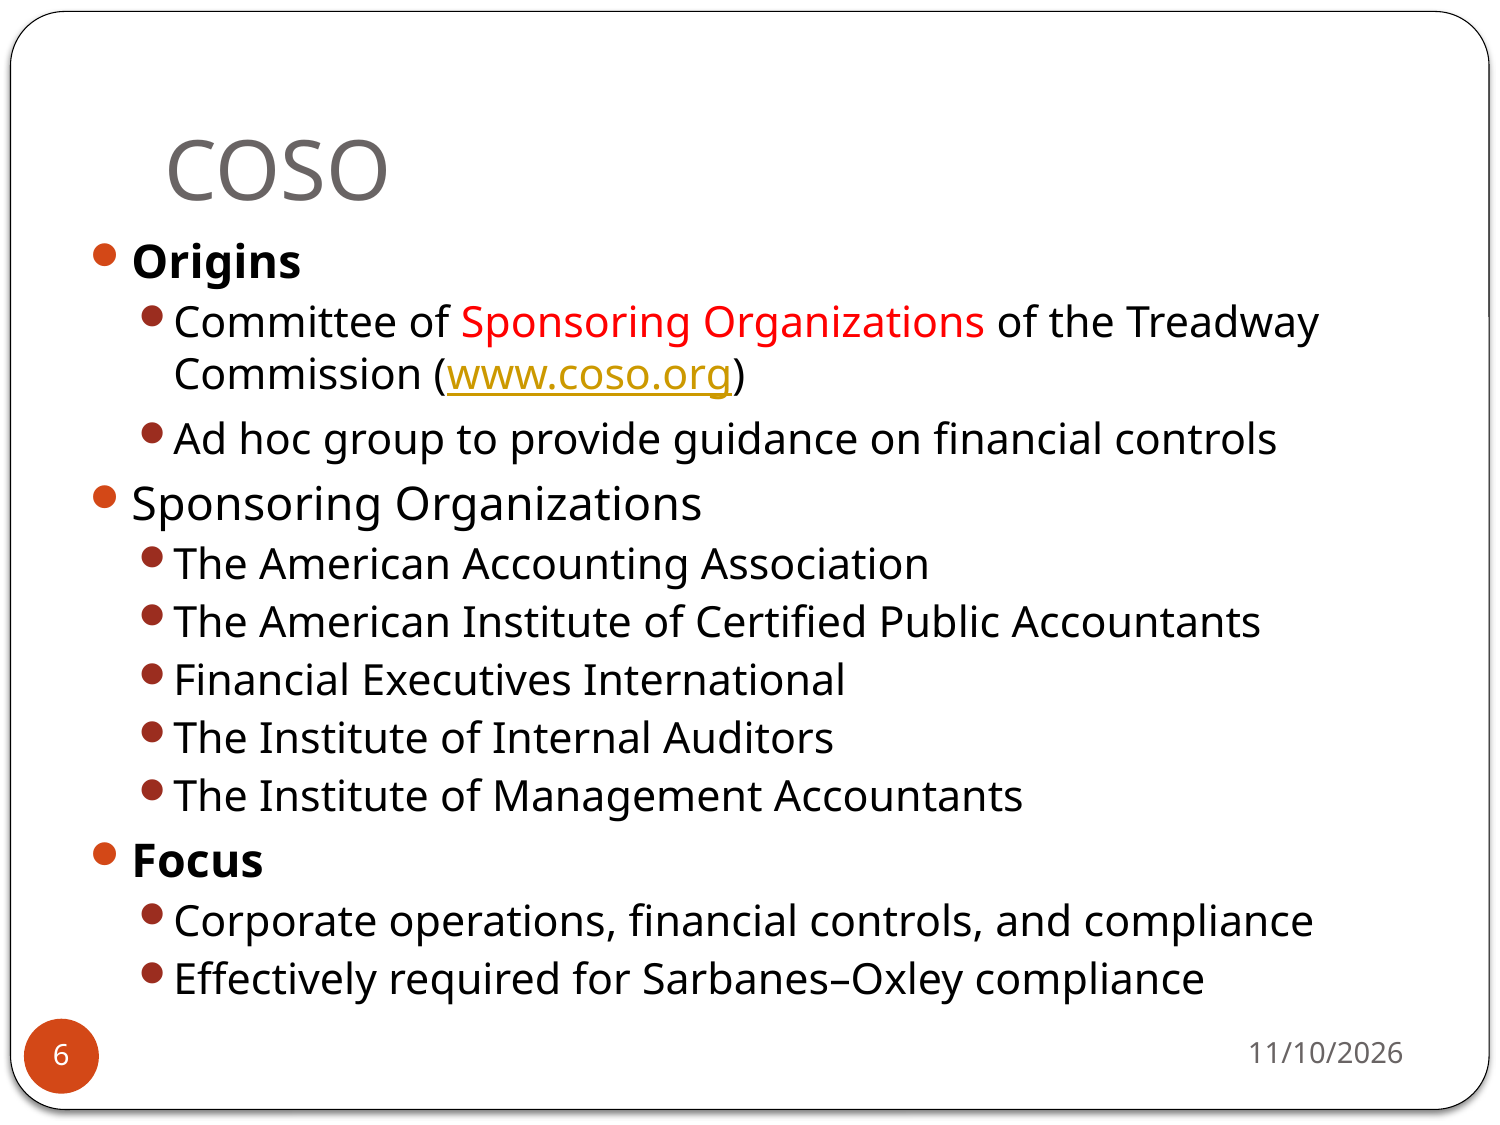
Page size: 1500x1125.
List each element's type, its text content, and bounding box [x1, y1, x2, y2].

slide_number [1012, 1015, 1419, 1094]
slide_number 6 [23, 1018, 99, 1094]
title COSO [150, 45, 1425, 224]
list Origins Committee of Sponsoring Organizations of the Treadway Commission (www.coso.org) Ad hoc group to provide guidance on financial controls Sponsoring Organizations The American Accounting Association The American Institute of Certified Public Accountants Financial Executives International The Institute of Internal Auditors The Institute of Management Accountants Focus Corporate operations, financial controls, and compliance Effectively required for Sarbanes–Oxley compliance [75, 224, 1425, 1025]
